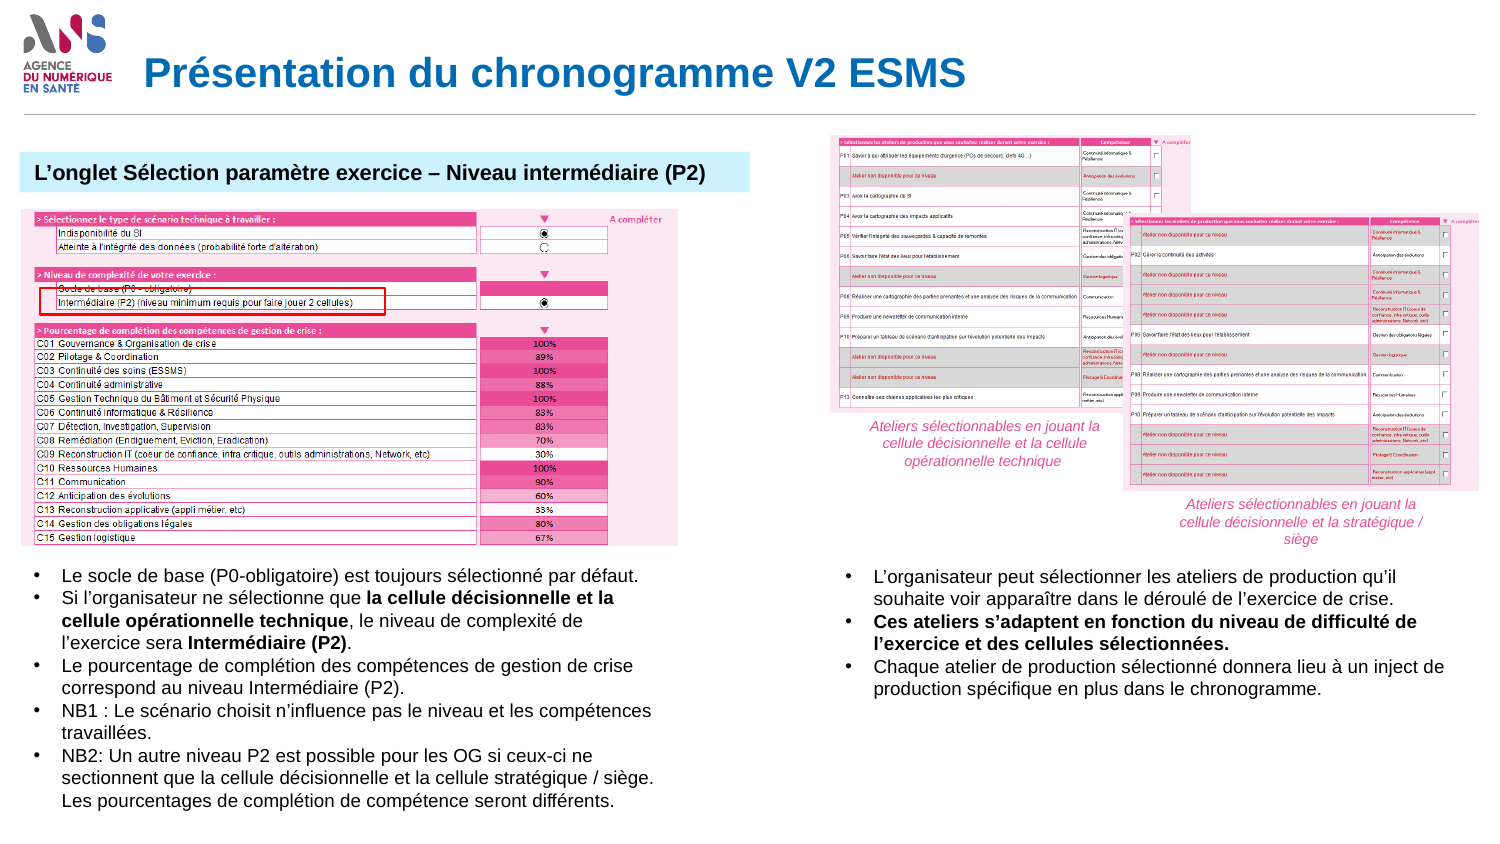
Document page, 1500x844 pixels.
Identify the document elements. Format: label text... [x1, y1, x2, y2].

text_box Présentation du chronogramme V2 ESMS [143, 20, 1148, 96]
picture [830, 134, 1479, 491]
text_box Ateliers sélectionnables en jouant la cellule décisionnelle et la stratégique / siège [1162, 499, 1440, 547]
picture [21, 209, 679, 546]
text_box L’onglet Sélection paramètre exercice – Niveau intermédiaire (P2) [19, 151, 750, 193]
text_box Le socle de base (P0-obligatoire) est toujours sélectionné par défaut. Si l’organisateur ne sélectionne que la cellule décisionnelle et la cellule opérationnelle technique, le niveau de complexité de l’exercice sera Intermédiaire (P2). Le pourcentage de complétion des compétences de gestion de crise correspond au niveau Intermédiaire (P2). NB1 : Le scénario choisit n’influence pas le niveau et les compétences travaillées. NB2: Un autre niveau P2 est possible pour les OG si ceux-ci ne sectionnent que la cellule décisionnelle et la cellule stratégique / siège. Les pourcentages de complétion de compétence seront différents. [18, 555, 678, 841]
picture [23, 14, 112, 93]
text_box Ateliers sélectionnables en jouant la cellule décisionnelle et la cellule opérationnelle technique [845, 423, 1118, 463]
text_box L’organisateur peut sélectionner les ateliers de production qu’il souhaite voir apparaître dans le déroulé de l’exercice de crise. Ces ateliers s’adaptent en fonction du niveau de difficulté de l’exercice et des cellules sélectionnées. Chaque atelier de production sélectionné donnera lieu à un inject de production spécifique en plus dans le chronogramme. [830, 557, 1479, 707]
